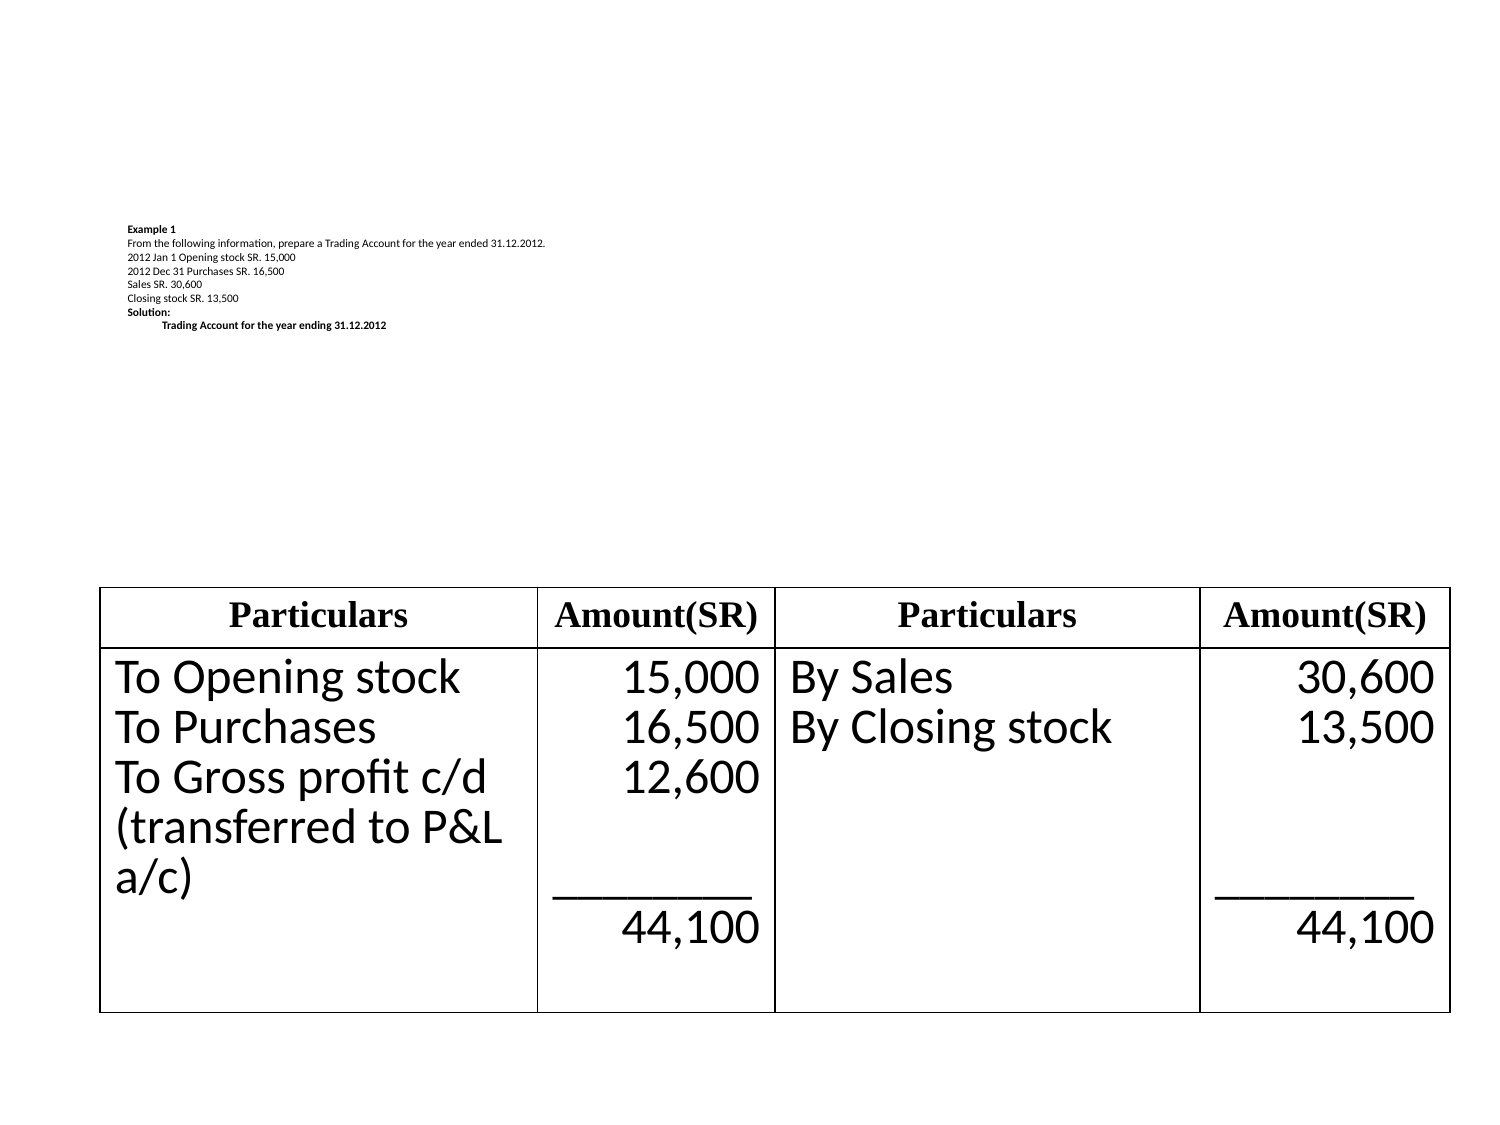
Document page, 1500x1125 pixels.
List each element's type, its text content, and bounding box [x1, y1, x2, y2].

table_cell 30,600 13,500 ________ 44,100 [1201, 649, 1449, 1012]
table_header Amount(SR) [538, 588, 774, 647]
table_cell By Sales By Closing stock [776, 649, 1199, 1012]
table_header Amount(SR) [1201, 588, 1449, 647]
table_cell To Opening stock To Purchases To Gross profit c/d (transferred to P&L a/c) [101, 649, 537, 1012]
table_header Particulars [101, 588, 537, 647]
table_cell 15,000 16,500 12,600 ________ 44,100 [538, 649, 774, 1012]
title Example 1 From the following information, prepare a Trading Account for the year ended 31.12.2012. 2012 Jan 1 Opening stock SR. 15,000 2012 Dec 31 Purchases SR. 16,500 Sales SR. 30,600 Closing stock SR. 13,500 Solution: Trading Account for the year ending 31.12.2012 [112, 75, 1438, 438]
table_header Particulars [776, 588, 1199, 647]
